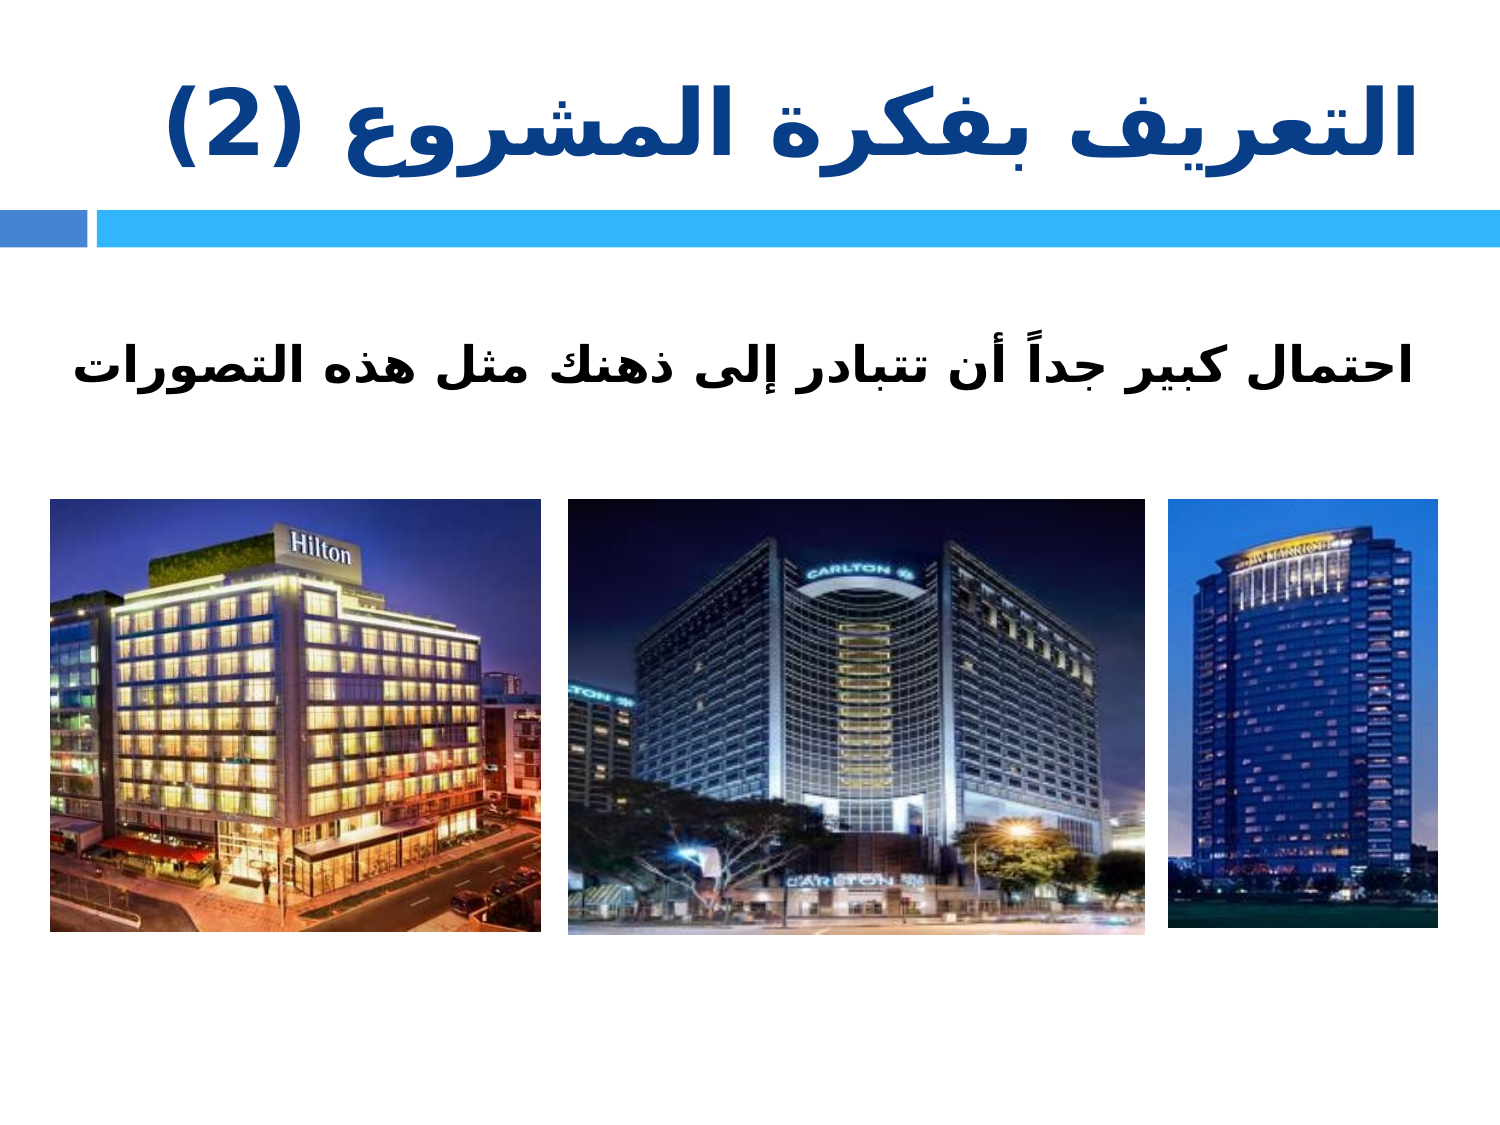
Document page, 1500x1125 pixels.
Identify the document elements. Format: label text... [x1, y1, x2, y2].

title التعريف بفكرة المشروع (2) [100, 37, 1438, 200]
picture [1167, 499, 1438, 929]
picture [567, 499, 1145, 935]
picture [49, 499, 542, 932]
text_box احتمال كبير جداً أن تتبادر إلى ذهنك مثل هذه التصورات [21, 324, 1466, 438]
